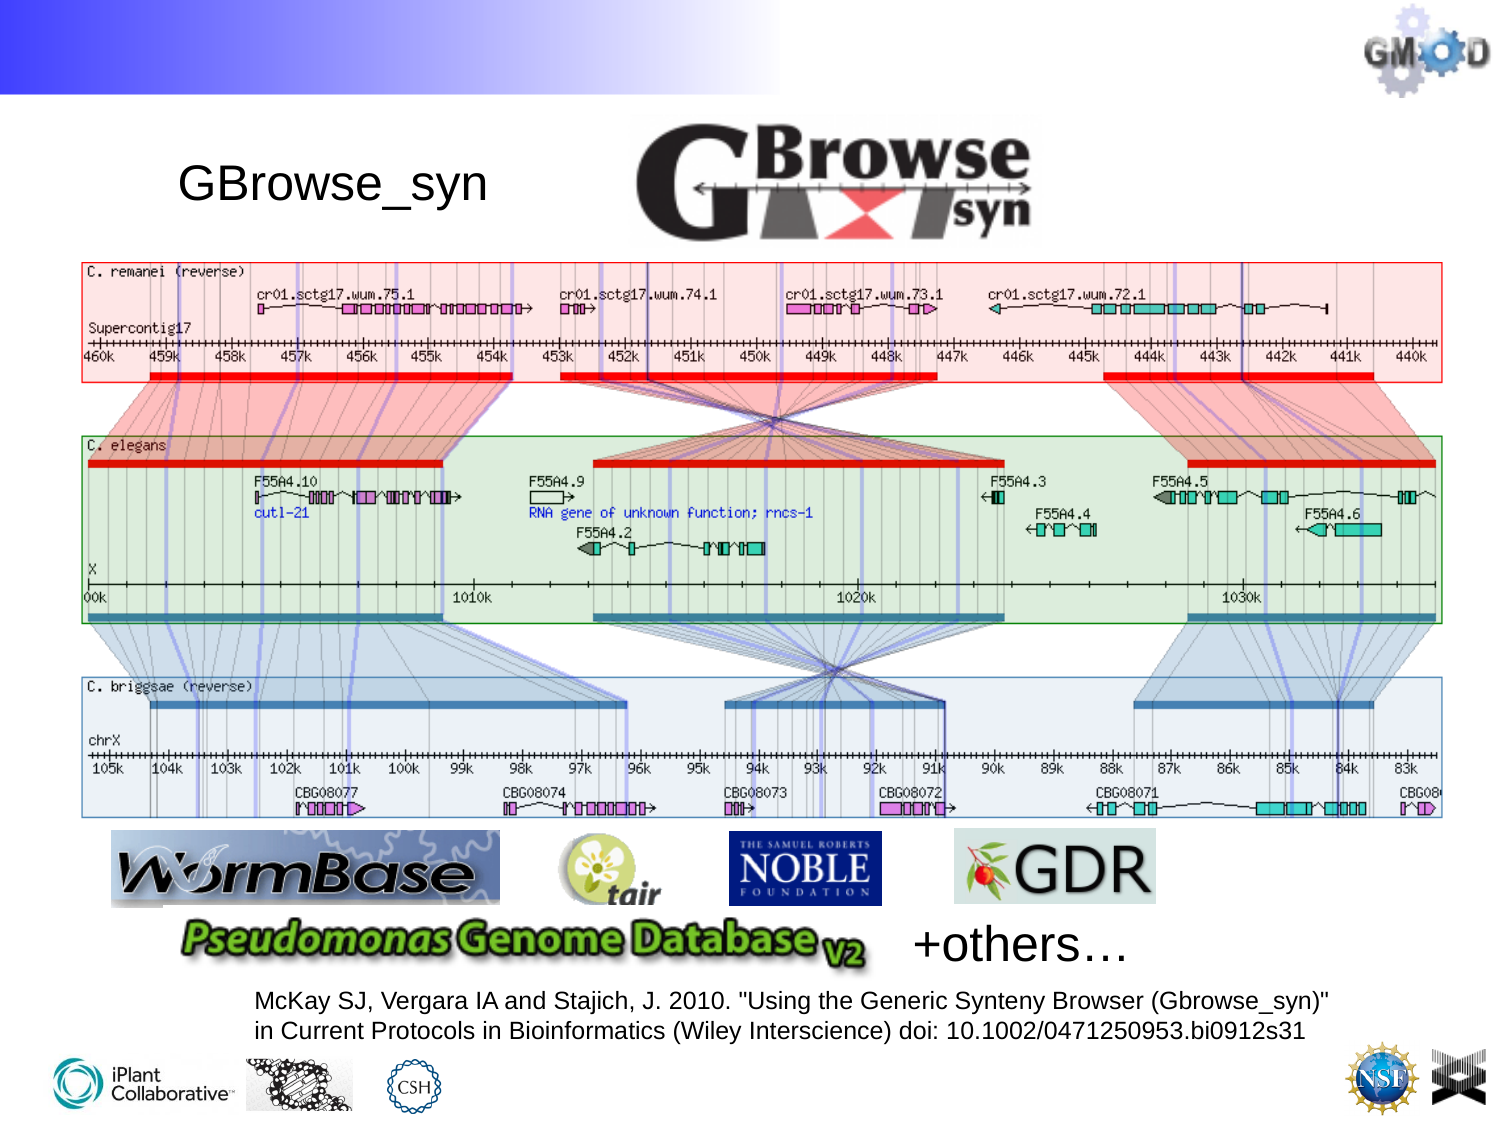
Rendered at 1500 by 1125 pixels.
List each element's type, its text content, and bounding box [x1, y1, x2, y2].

text_box McKay SJ, Vergara IA and Stajich, J. 2010. "Using the Generic Synteny Browser (Gbrowse_syn)" in Current Protocols in Bioinformatics (Wiley Interscience) doi: 10.1002/0471250953.bi0912s31 [239, 976, 1354, 1052]
picture [382, 1054, 442, 1116]
picture [74, 262, 1449, 983]
picture [1431, 1049, 1487, 1105]
picture [39, 1053, 240, 1115]
picture [1344, 1040, 1420, 1116]
picture [953, 828, 1156, 904]
picture [246, 1056, 353, 1113]
text_box +others… [897, 904, 1146, 976]
picture [626, 114, 1044, 249]
text_box GBrowse_syn [162, 142, 504, 218]
